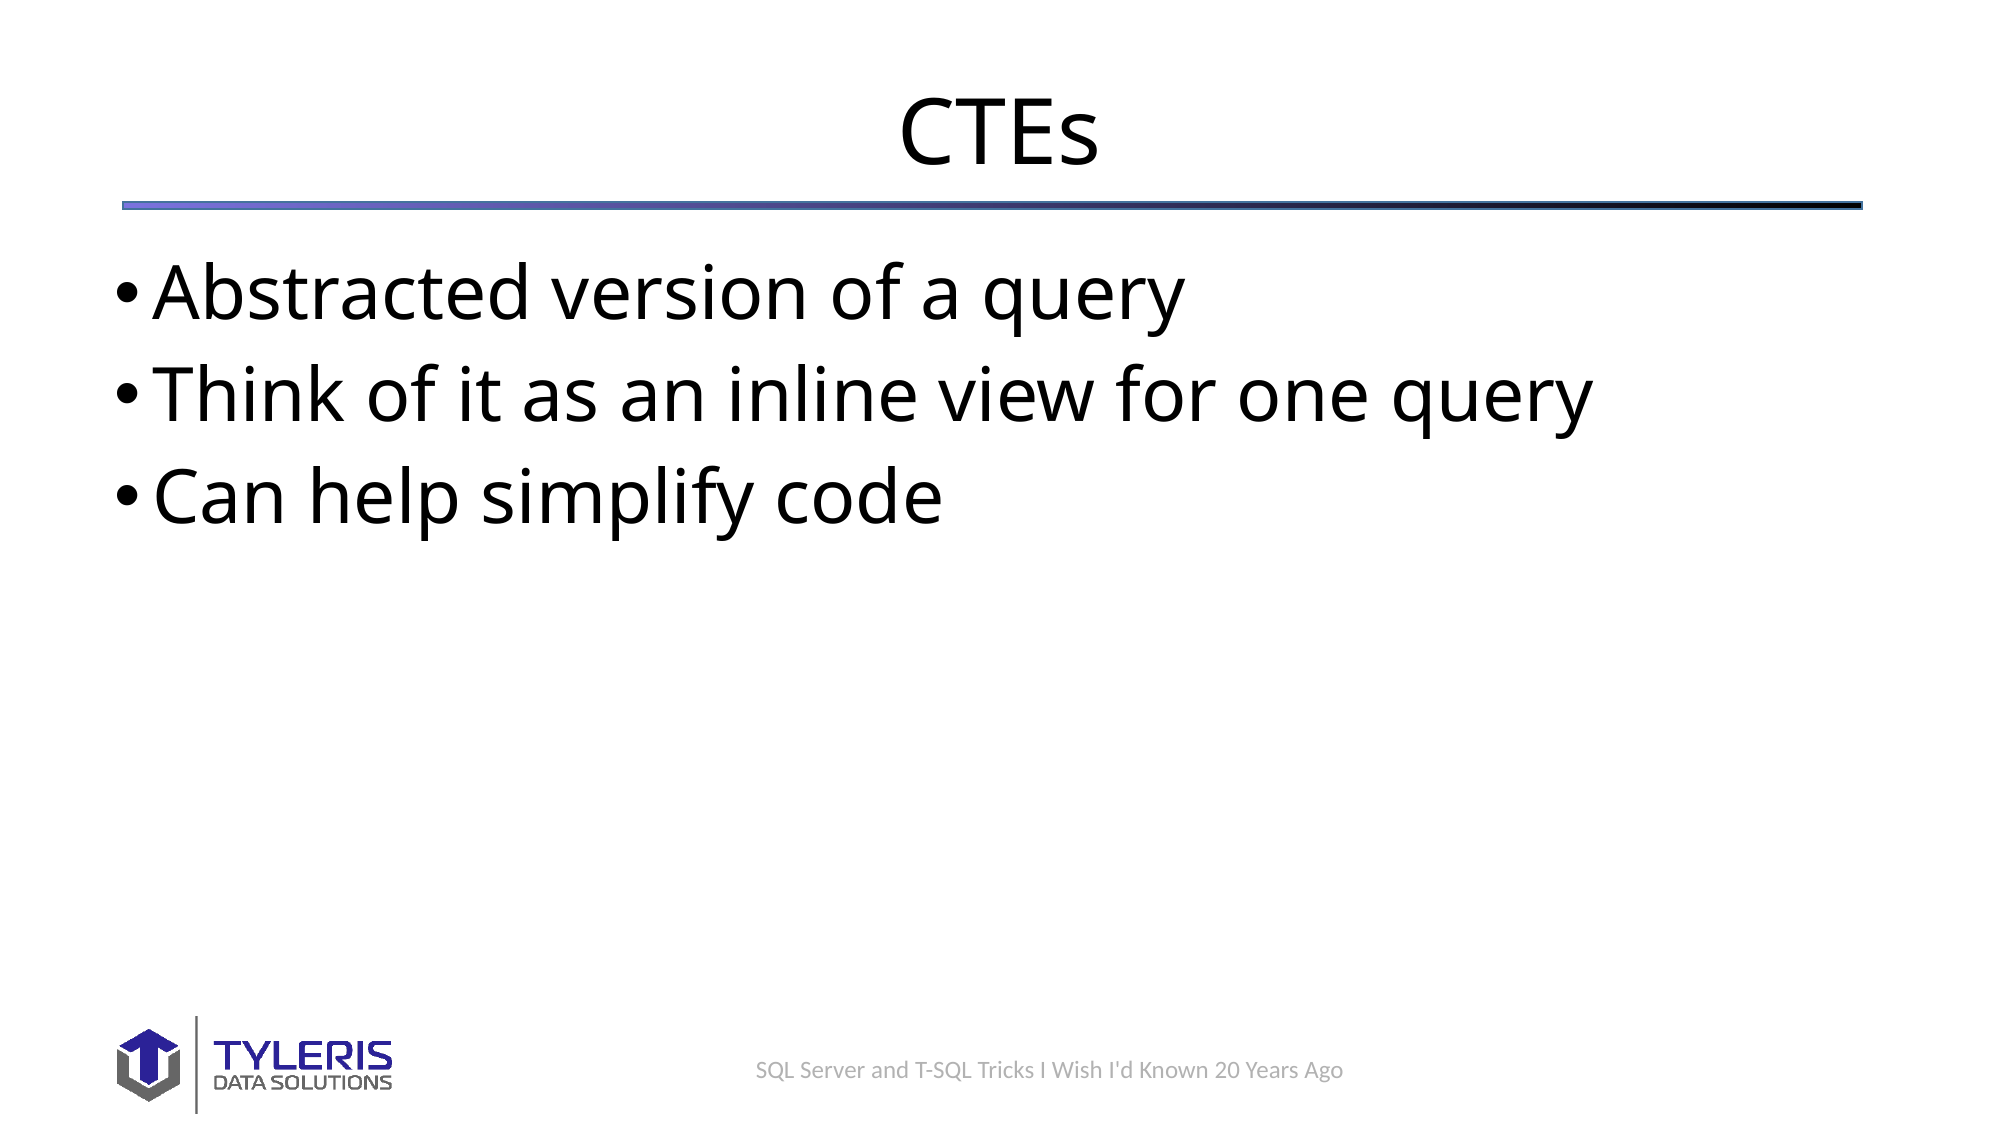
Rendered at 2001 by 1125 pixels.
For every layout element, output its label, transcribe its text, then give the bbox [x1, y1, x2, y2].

text_box [122, 201, 1863, 210]
footer SQL Server and T-SQL Tricks I Wish I'd Known 20 Years Ago [599, 1039, 1502, 1099]
picture [117, 1016, 392, 1114]
list Abstracted version of a query Think of it as an inline view for one query Can help simplify code [99, 247, 1863, 914]
text_box CTEs [137, 59, 1863, 201]
